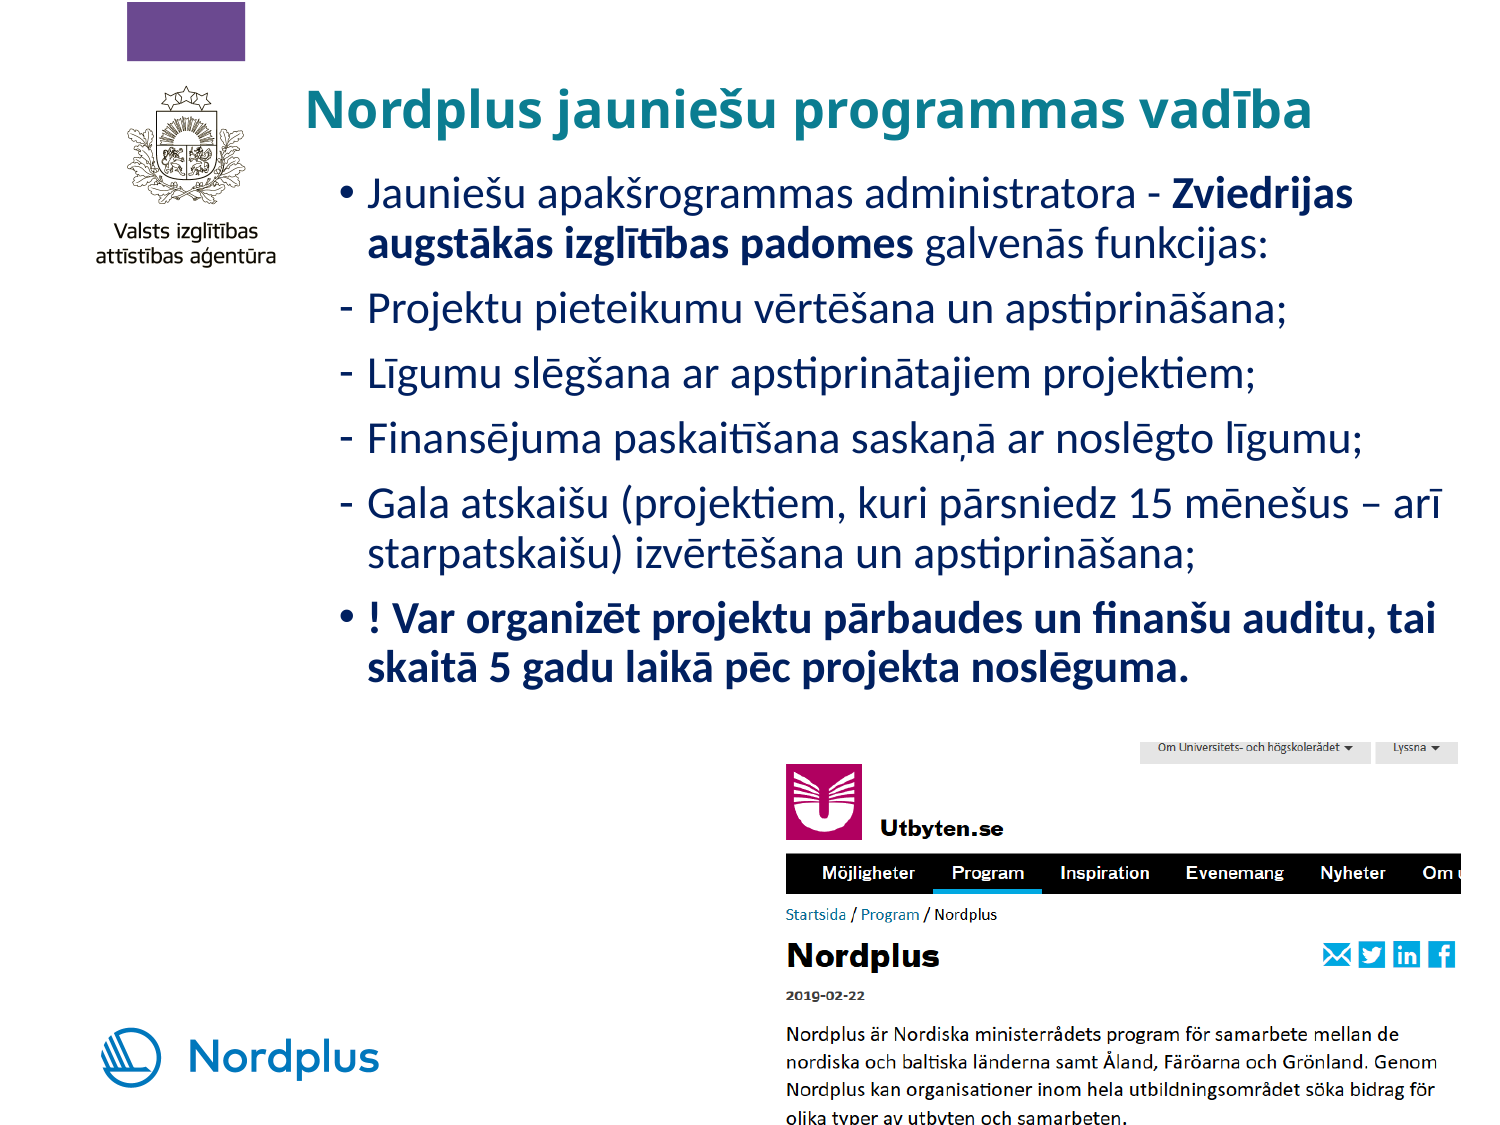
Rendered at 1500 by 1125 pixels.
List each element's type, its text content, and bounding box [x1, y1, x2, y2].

picture [0, 0, 1500, 1125]
list Jauniešu apakšrogrammas administratora - Zviedrijas augstākās izglītības padomes galvenās funkcijas: Projektu pieteikumu vērtēšana un apstiprināšana; Līgumu slēgšana ar apstiprinātajiem projektiem; Finansējuma paskaitīšana saskaņā ar noslēgto līgumu; Gala atskaišu (projektiem, kuri pārsniedz 15 mēnešus – arī starpatskaišu) izvērtēšana un apstiprināšana; ! Var organizēt projektu pārbaudes un finanšu auditu, tai skaitā 5 gadu laikā pēc projekta noslēguma. [323, 162, 1461, 743]
title Nordplus jauniešu programmas vadība [262, 62, 1500, 162]
